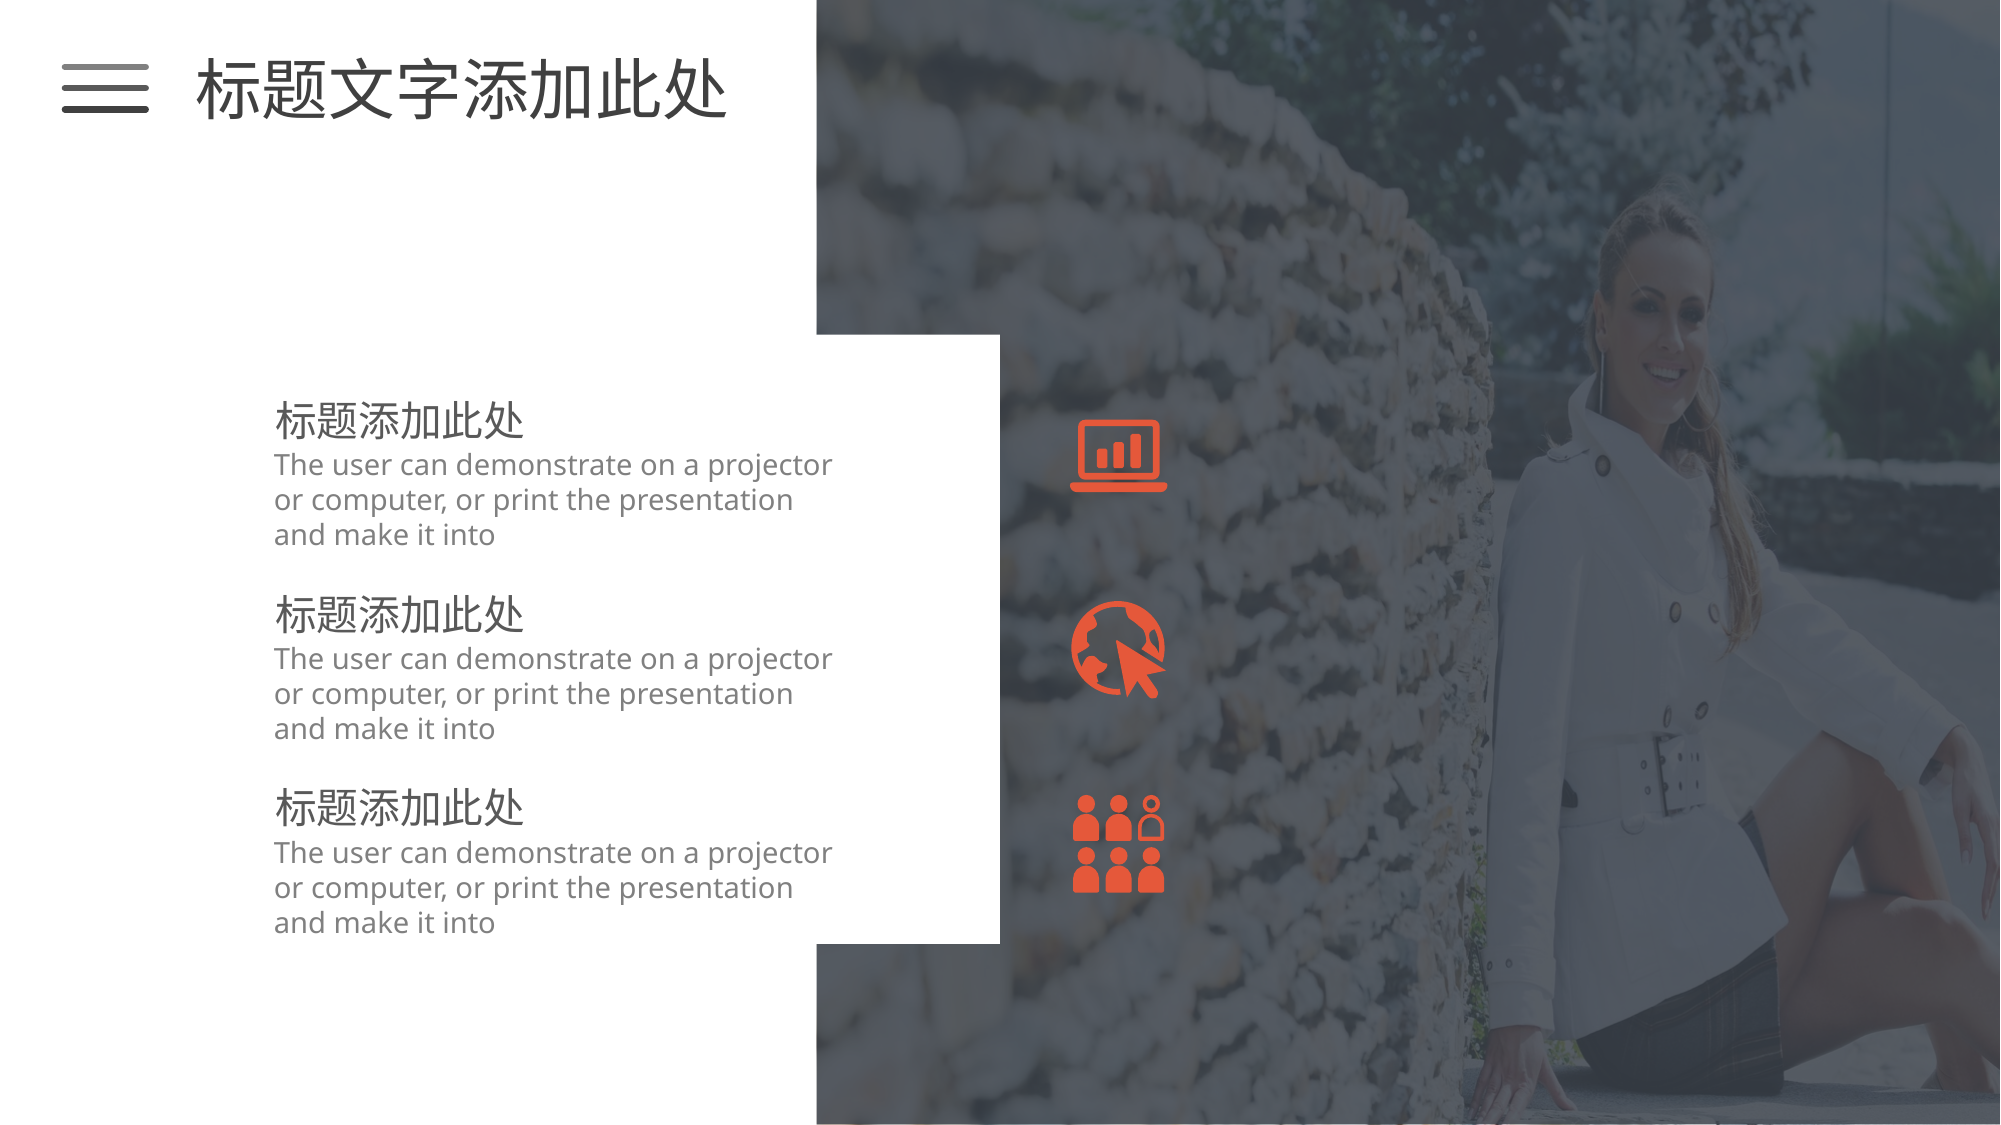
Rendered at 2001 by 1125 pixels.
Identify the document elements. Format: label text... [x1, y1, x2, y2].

picture [816, 0, 2000, 1125]
text_box 标题文字添加此处 [180, 40, 745, 135]
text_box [259, 581, 865, 754]
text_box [64, 66, 146, 110]
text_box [259, 774, 865, 948]
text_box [259, 387, 865, 560]
text_box [177, 334, 816, 945]
